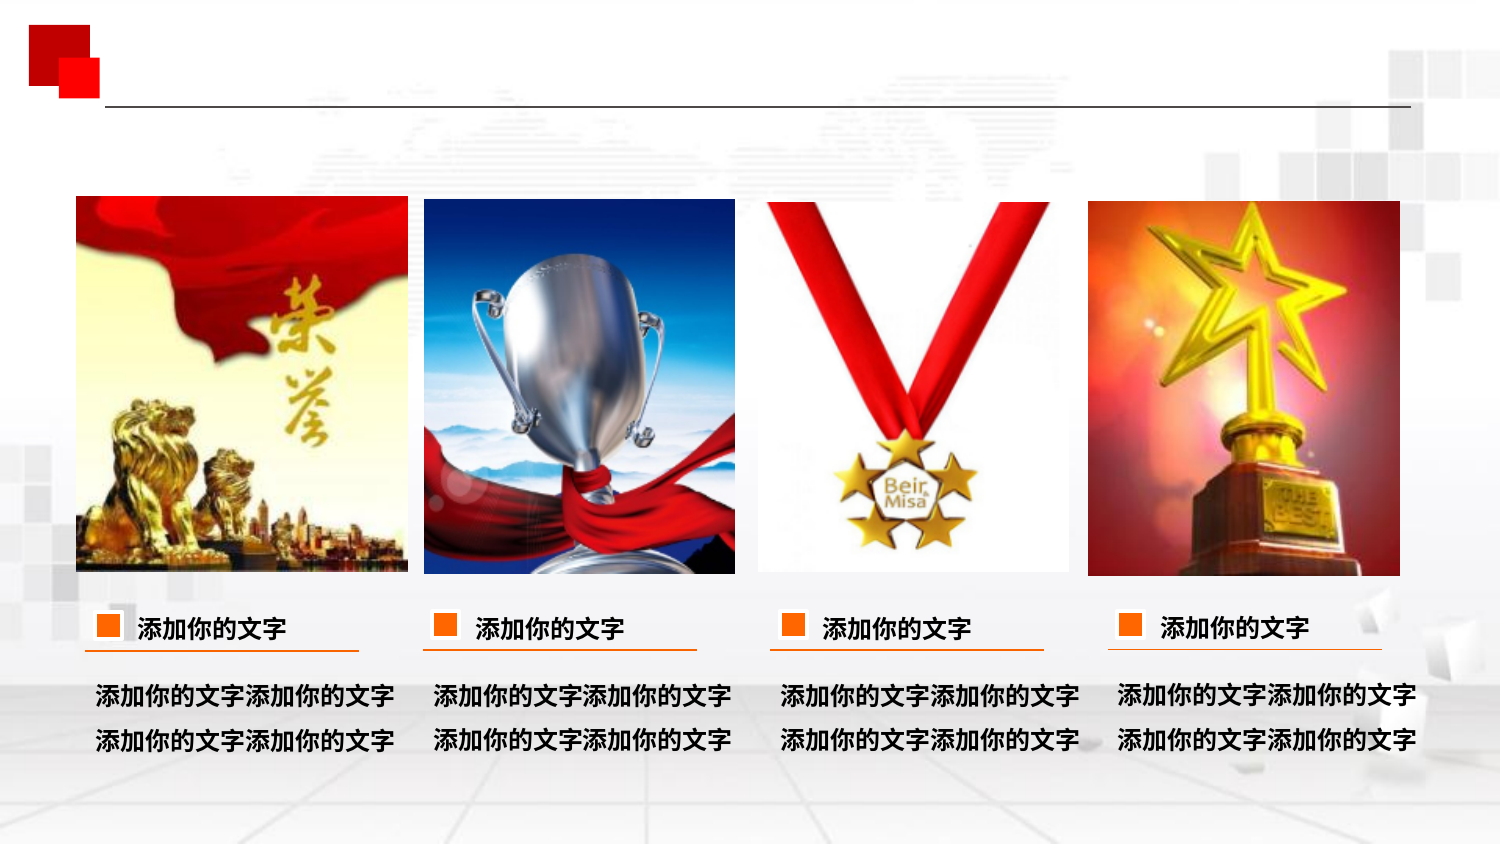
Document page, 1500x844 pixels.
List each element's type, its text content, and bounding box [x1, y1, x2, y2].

text_box 添加你的文字添加你的文字 添加你的文字添加你的文字 [765, 657, 1110, 763]
text_box 添加你的文字 [460, 605, 641, 649]
text_box [93, 610, 123, 641]
text_box [1115, 609, 1145, 640]
text_box 添加你的文字添加你的文字 添加你的文字添加你的文字 [80, 658, 418, 763]
text_box 添加你的文字 [123, 606, 303, 650]
text_box [778, 609, 808, 640]
text_box [430, 609, 460, 640]
text_box 添加你的文字 [808, 605, 988, 649]
text_box 添加你的文字添加你的文字 添加你的文字添加你的文字 [418, 657, 762, 763]
text_box 添加你的文字 [1145, 605, 1326, 649]
picture [0, 0, 1500, 844]
text_box 添加你的文字添加你的文字 添加你的文字添加你的文字 [1103, 657, 1447, 762]
